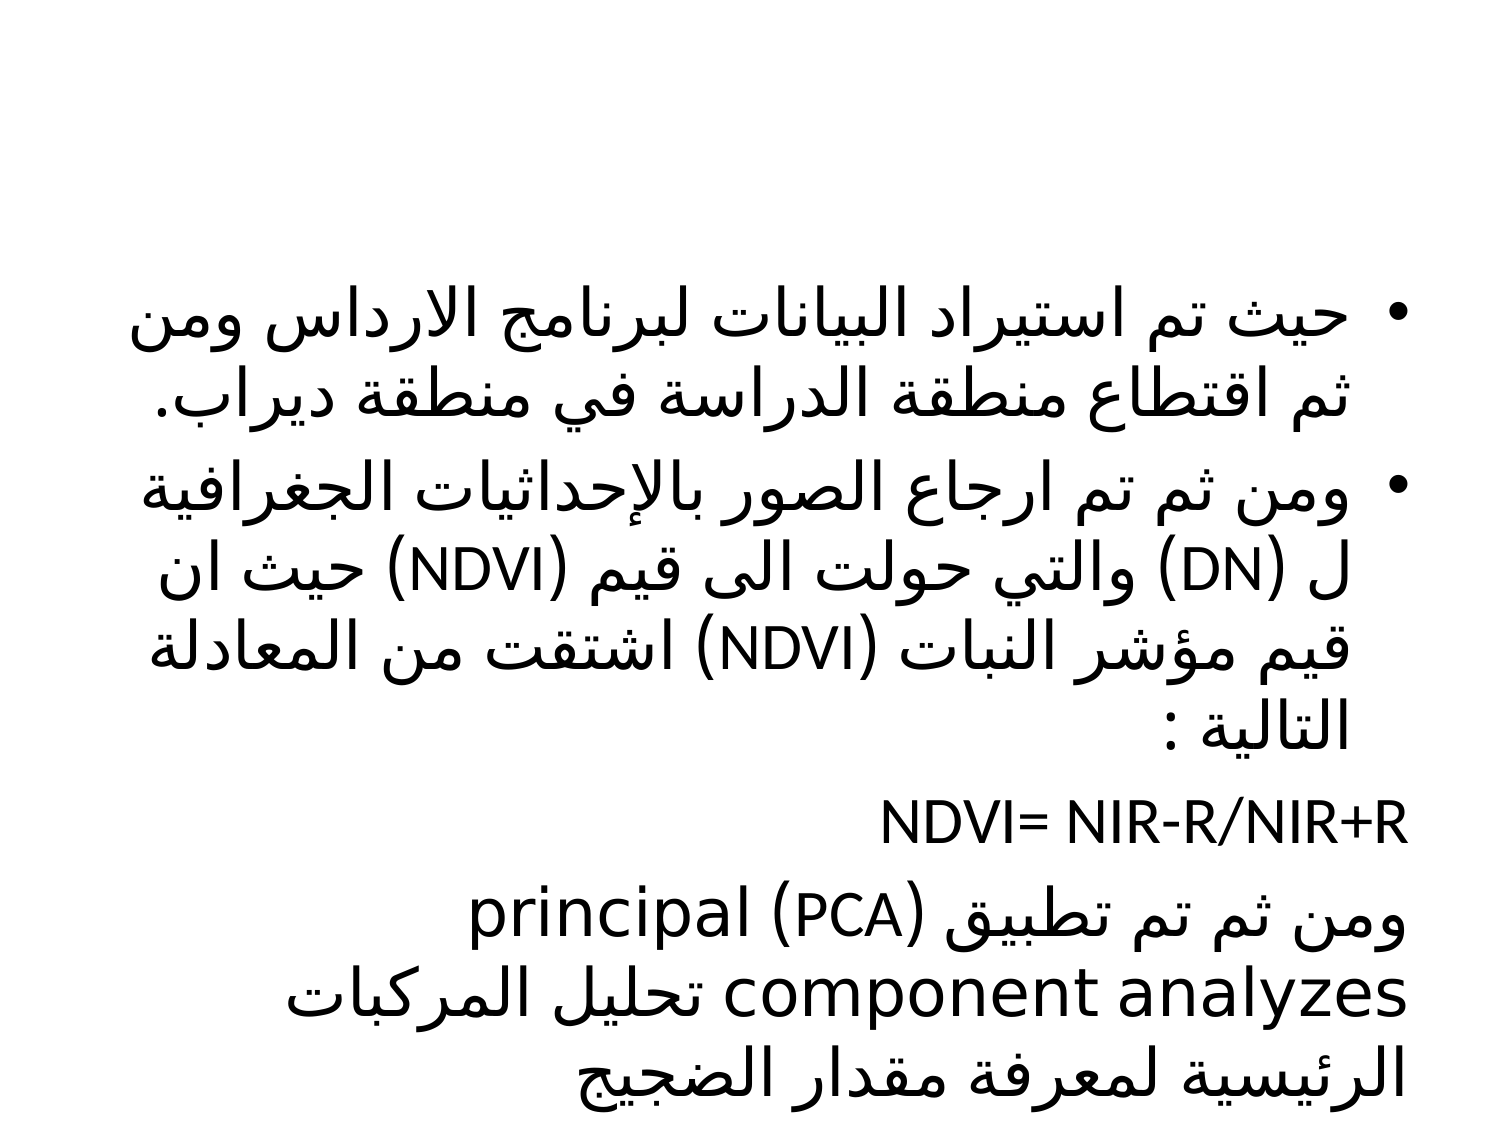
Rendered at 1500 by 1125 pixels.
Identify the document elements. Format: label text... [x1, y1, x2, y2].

list حيث تم استيراد البيانات لبرنامج الارداس ومن ثم اقتطاع منطقة الدراسة في منطقة ديراب. ومن ثم تم ارجاع الصور بالإحداثيات الجغرافية ل (DN) والتي حولت الى قيم (NDVI) حيث ان قيم مؤشر النبات (NDVI) اشتقت من المعادلة التالية : NDVI= NIR-R/NIR+R ومن ثم تم تطبيق (PCA) principal component analyzes تحليل المركبات الرئيسية لمعرفة مقدار الضجيج [75, 262, 1425, 1005]
